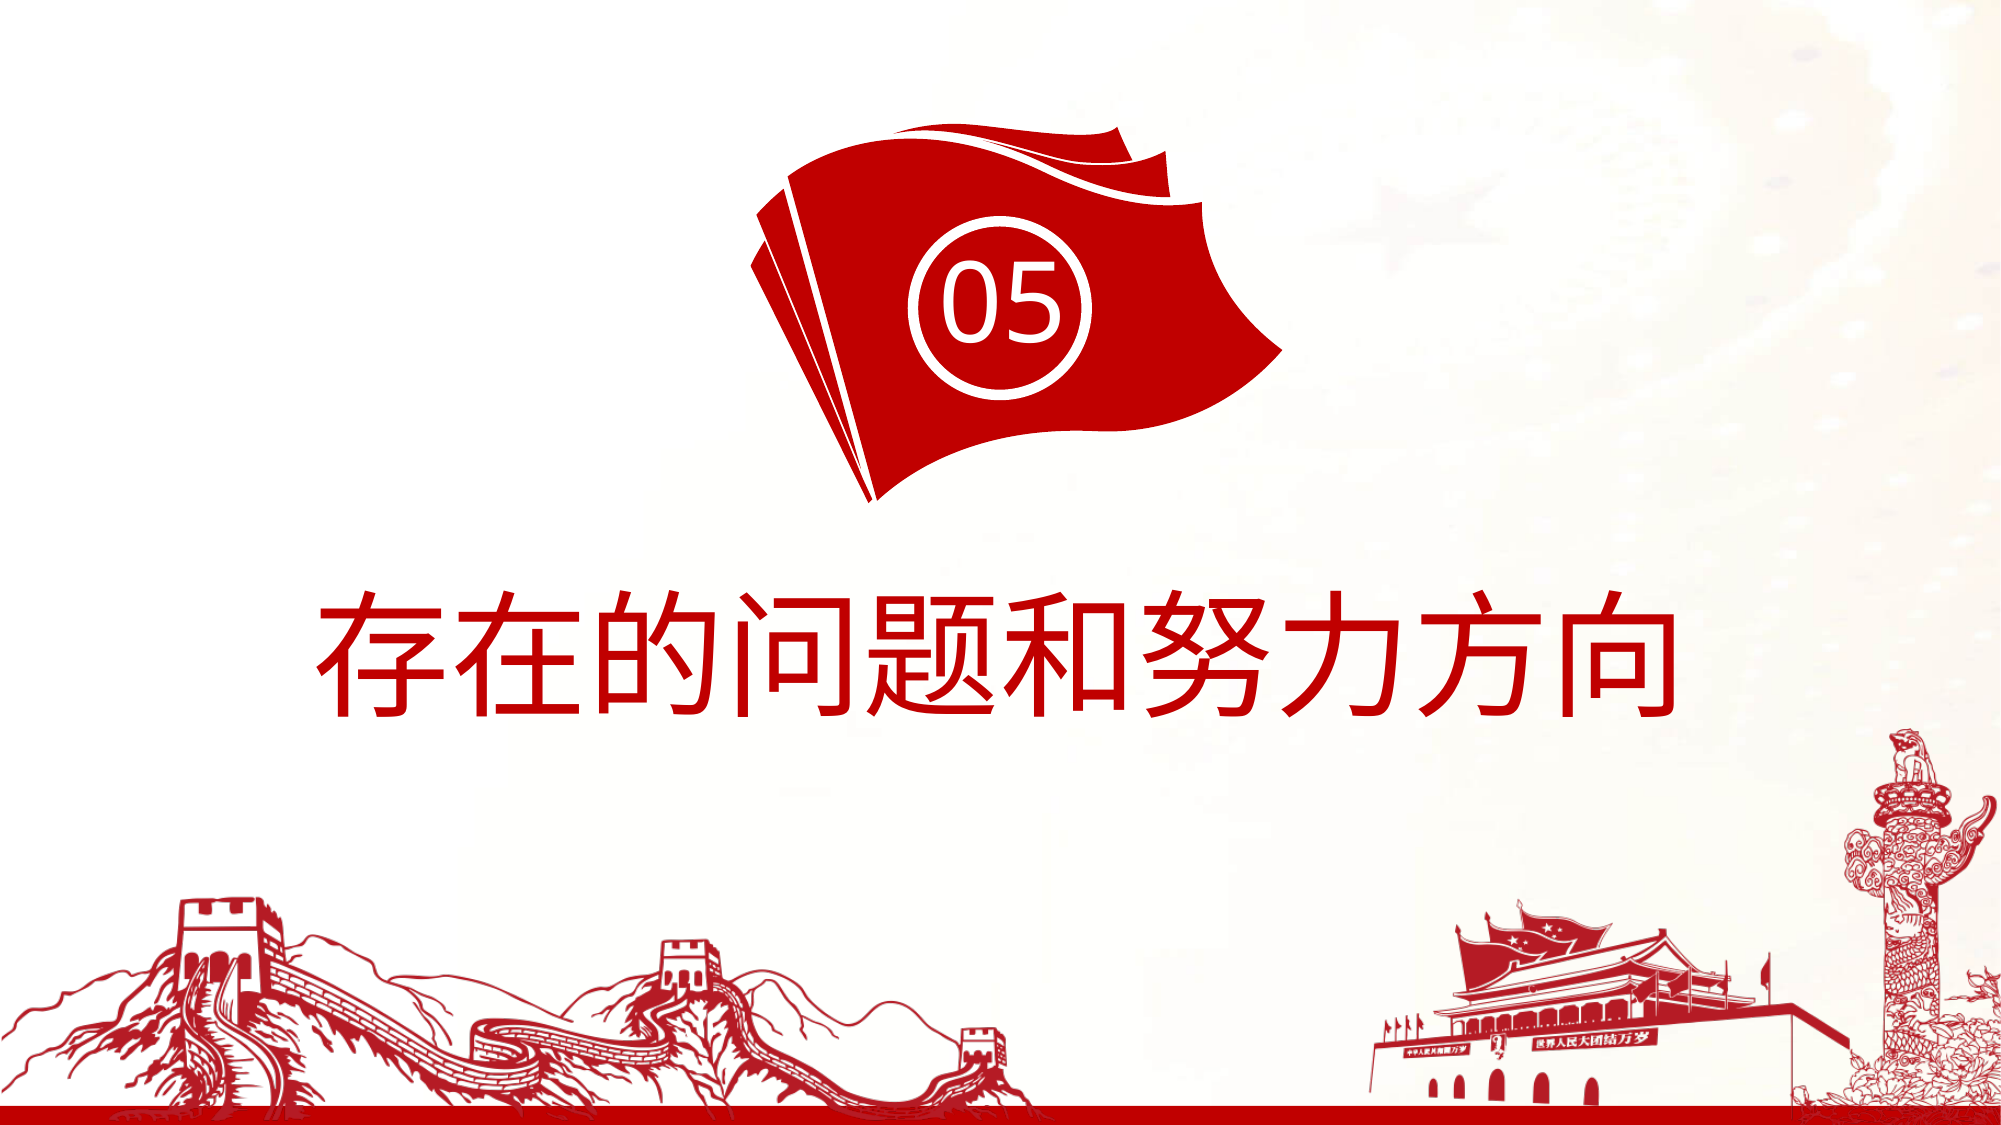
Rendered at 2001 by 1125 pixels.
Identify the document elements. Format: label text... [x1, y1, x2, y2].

text_box 存在的问题和努力方向 [290, 561, 1711, 727]
picture [0, 0, 2001, 1125]
text_box [893, 123, 1171, 198]
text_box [907, 215, 1093, 401]
text_box [787, 138, 1283, 501]
text_box [750, 188, 873, 504]
